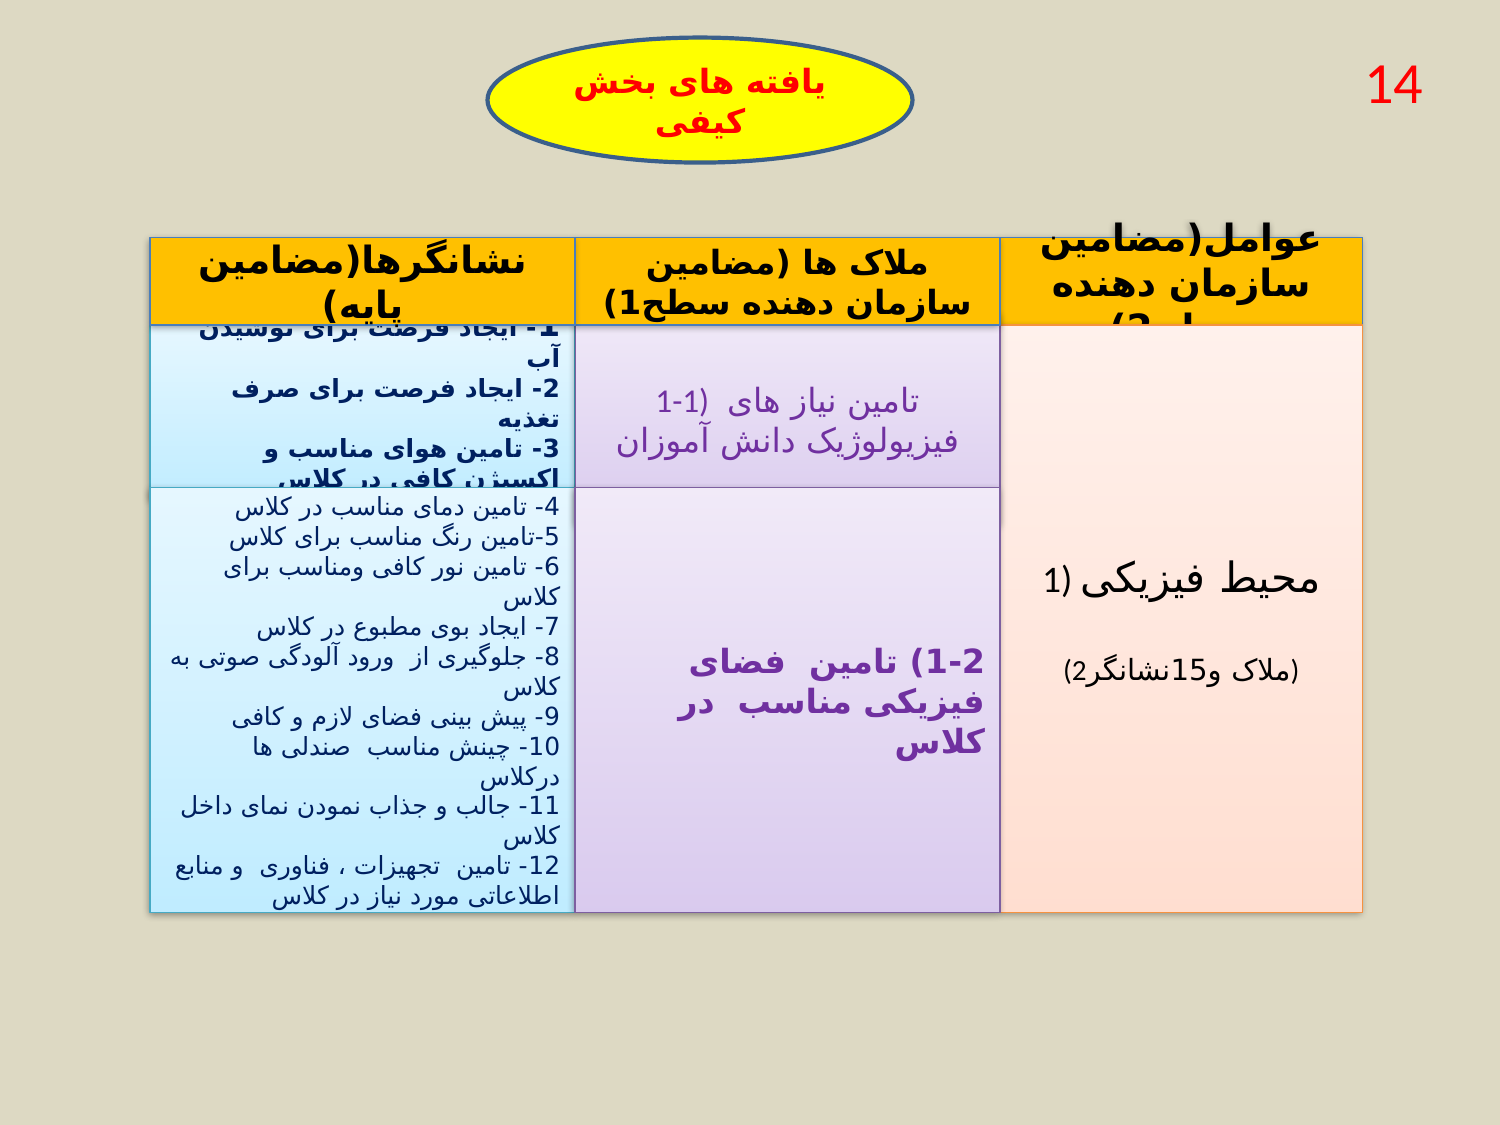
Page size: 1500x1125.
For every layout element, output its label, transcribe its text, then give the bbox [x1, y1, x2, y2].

text_box 1- ایجاد فرصت برای نوشیدن آب 2- ایجاد فرصت برای صرف تغذیه 3- تامین هوای مناسب و اکسیژن کافی در کلاس [149, 332, 570, 486]
text_box 1-1) تامین نیاز های فیزیولوژیک دانش آموزان [575, 330, 1001, 487]
text_box ملاک ها (مضامین سازمان دهنده سطح1) [576, 237, 1001, 326]
text_box 4- تامین دمای مناسب در کلاس 5-تامین رنگ مناسب برای کلاس 6- تامین نور کافی ومناسب برای کلاس 7- ایجاد بوی مطبوع در کلاس 8- جلوگیری از ورود آلودگی صوتی به کلاس 9- پیش بینی فضای لازم و کافی 10- چینش مناسب صندلی ها درکلاس 11- جالب و جذاب نمودن نمای داخل کلاس 12- تامین تجهیزات ، فناوری و منابع اطلاعاتی مورد نیاز در کلاس [149, 487, 569, 913]
text_box 1-2) تامین فضای فیزیکی مناسب در کلاس [574, 487, 1001, 913]
text_box عوامل(مضامین سازمان دهنده سطح2) [1001, 237, 1363, 324]
text_box یافته های بخش کیفی [485, 35, 915, 165]
text_box نشانگرها(مضامین پایه) [149, 237, 576, 326]
text_box 1) محیط فیزیکی (2ملاک و15نشانگر) [1004, 324, 1363, 913]
text_box 14 [1337, 37, 1450, 123]
